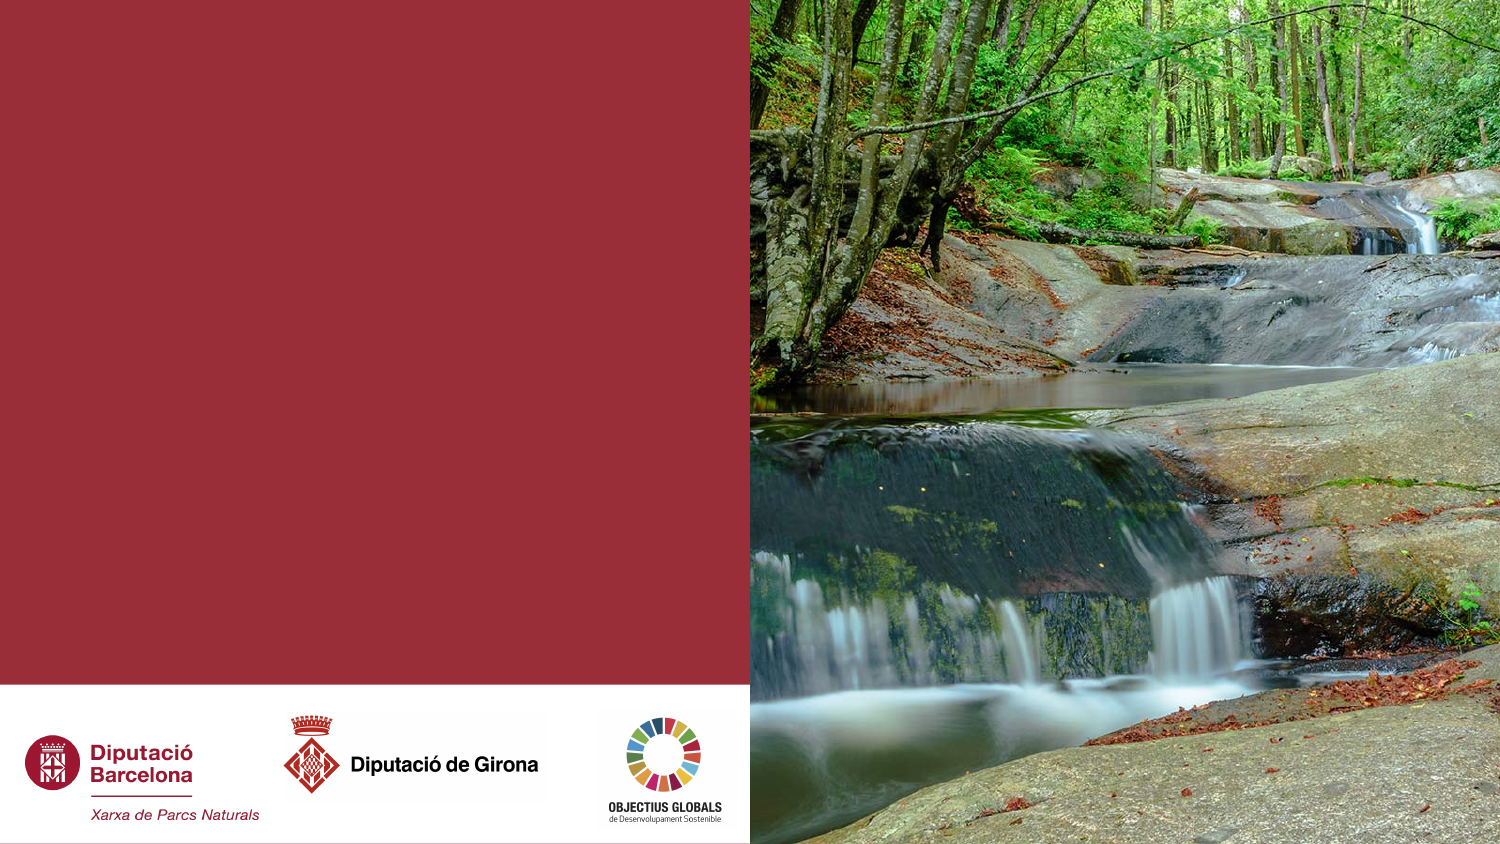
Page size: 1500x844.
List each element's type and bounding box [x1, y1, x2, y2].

picture [596, 709, 736, 830]
picture [283, 712, 547, 803]
picture [749, 0, 1500, 844]
picture [25, 735, 259, 820]
